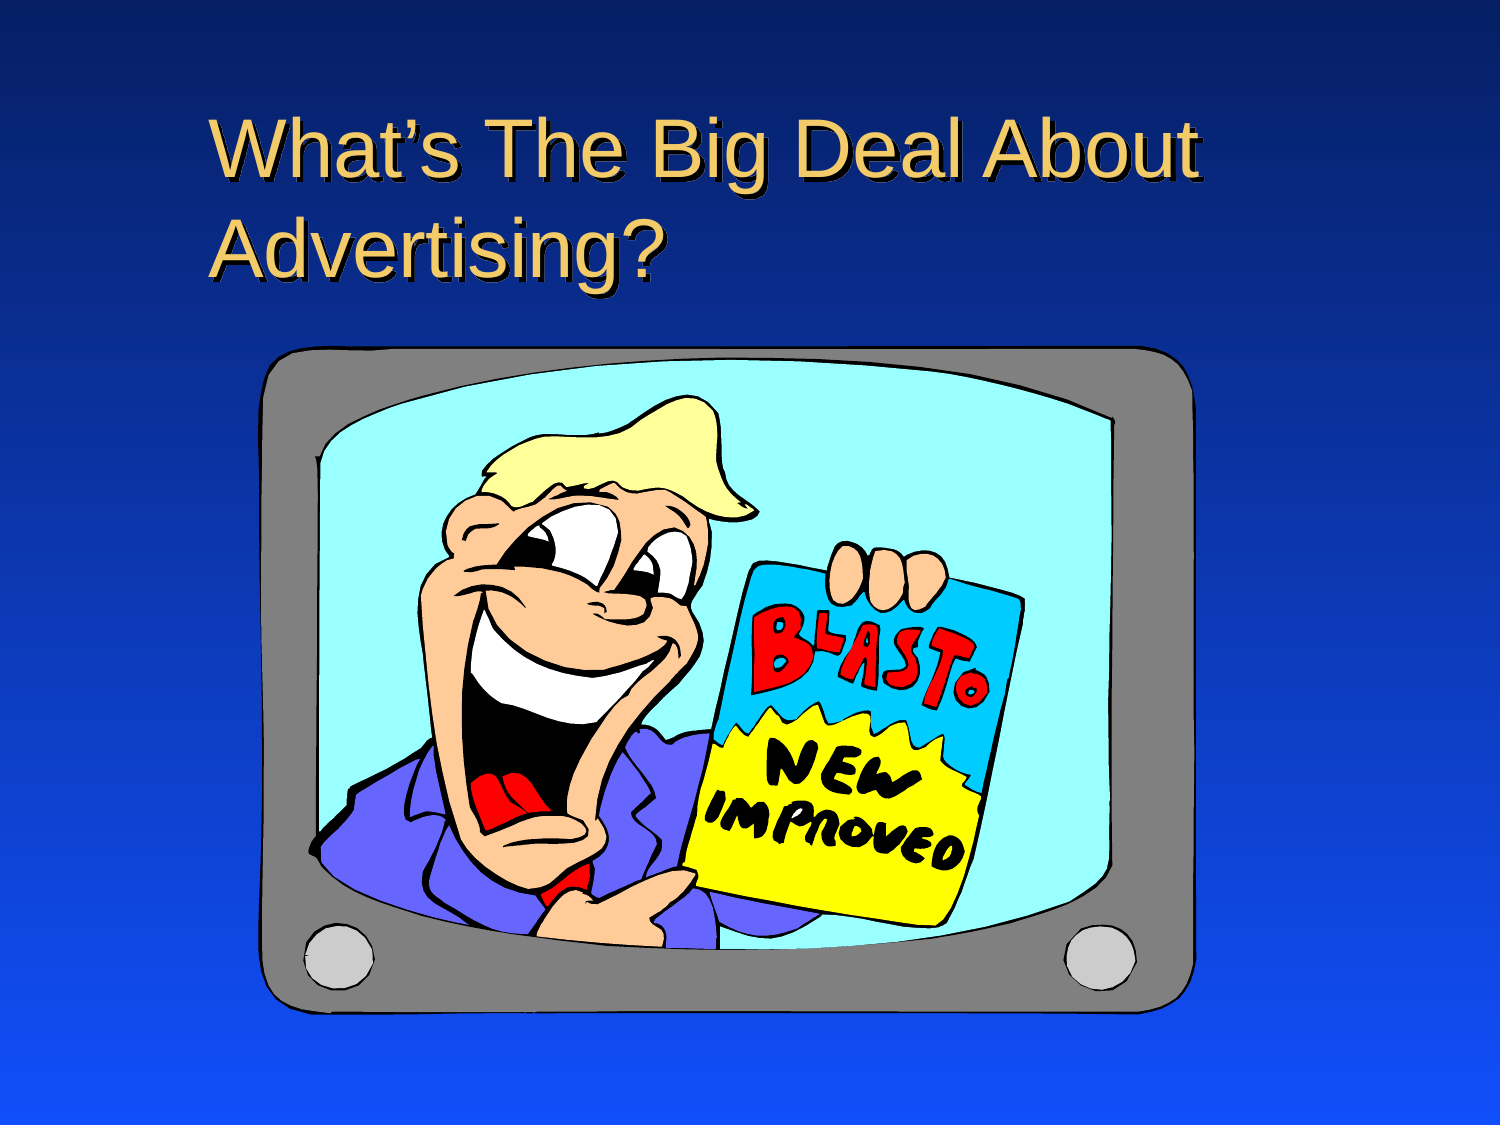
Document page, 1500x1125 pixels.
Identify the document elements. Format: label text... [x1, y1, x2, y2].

title What’s The Big Deal About Advertising? [193, 99, 1460, 288]
picture [249, 312, 1213, 1024]
